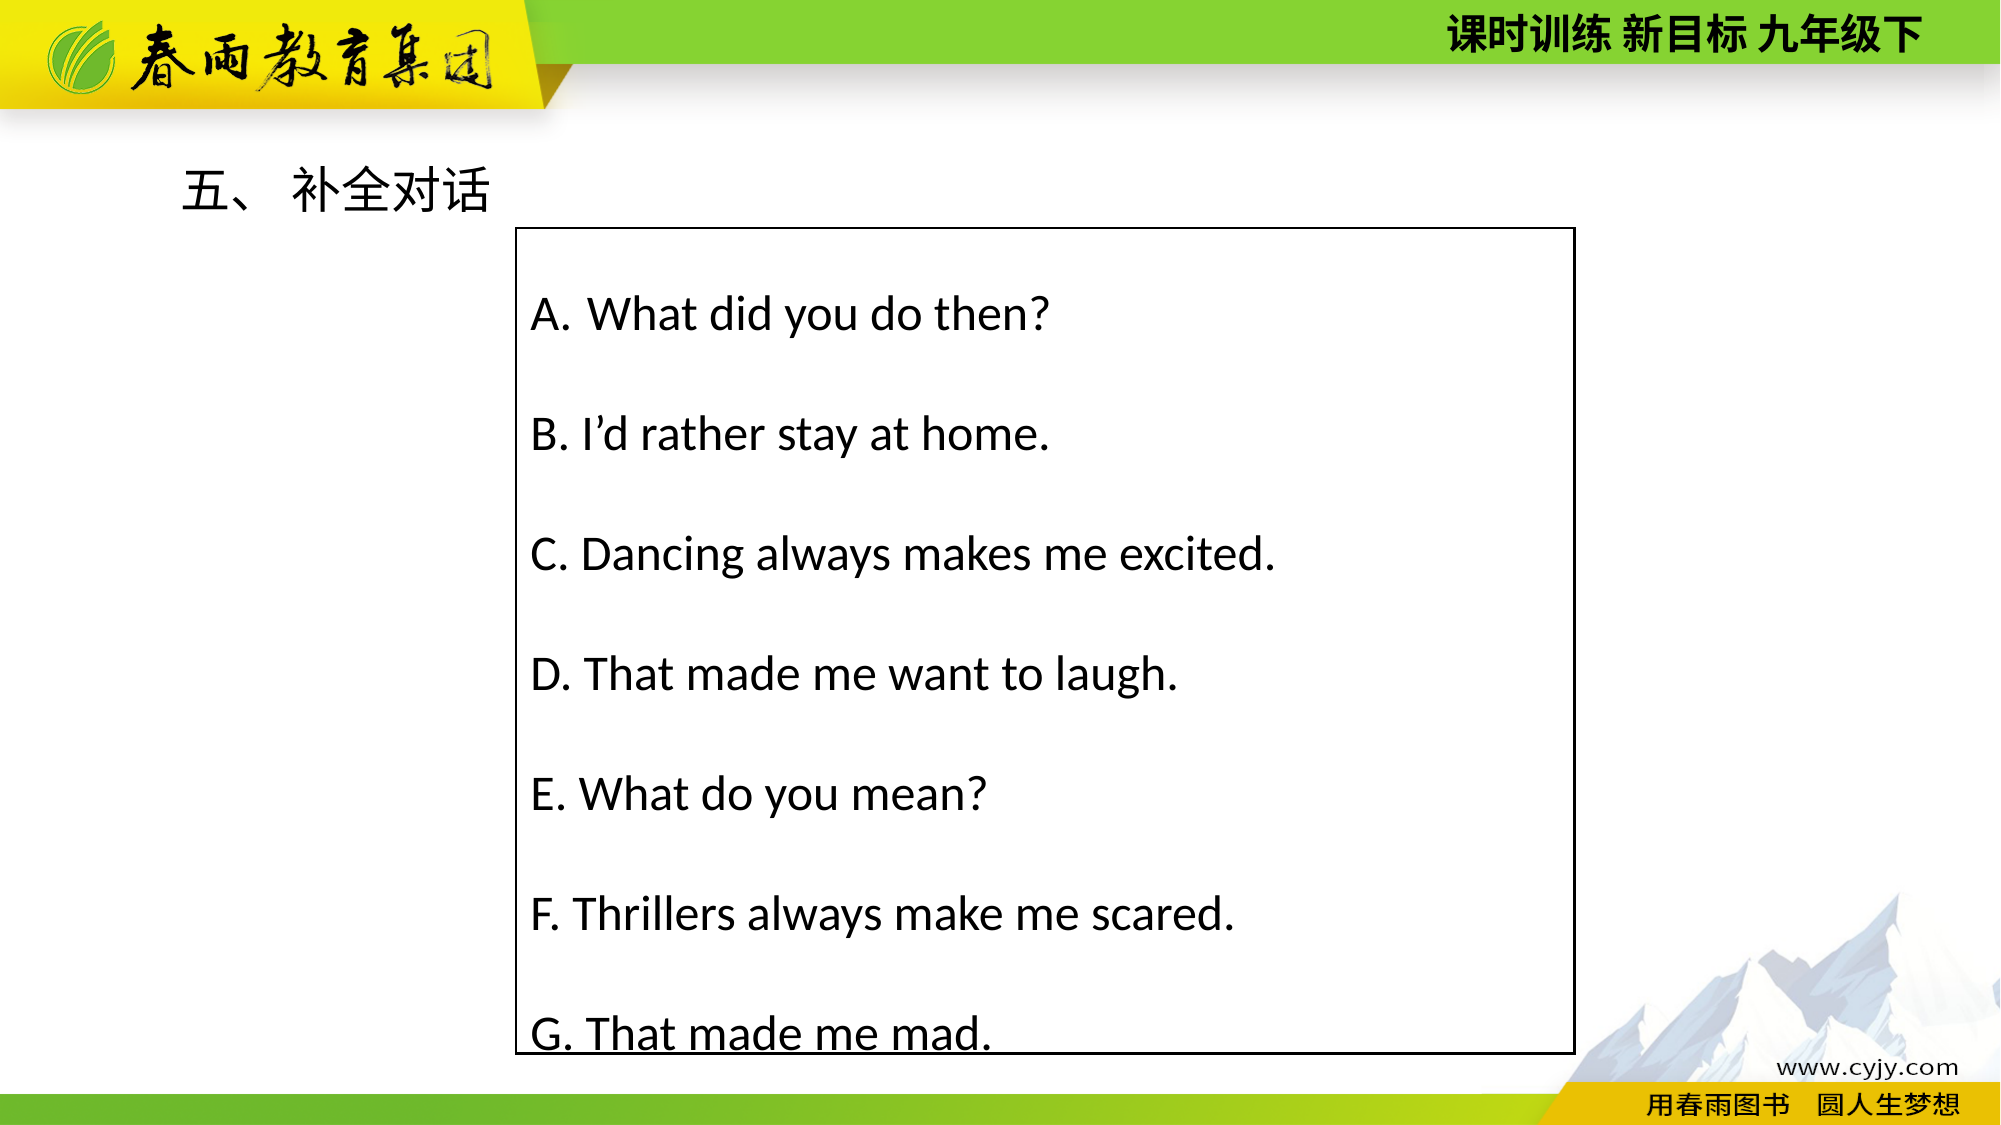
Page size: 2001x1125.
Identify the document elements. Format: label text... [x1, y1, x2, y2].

text_box 五、 补全对话 [165, 91, 507, 227]
picture [0, 0, 2001, 1125]
text_box What did you do then? B. I’d rather stay at home. C. Dancing always makes me excited. D. That made me want to laugh. E. What do you mean? F. Thrillers always make me scared. G. That made me mad. [515, 227, 1576, 1055]
